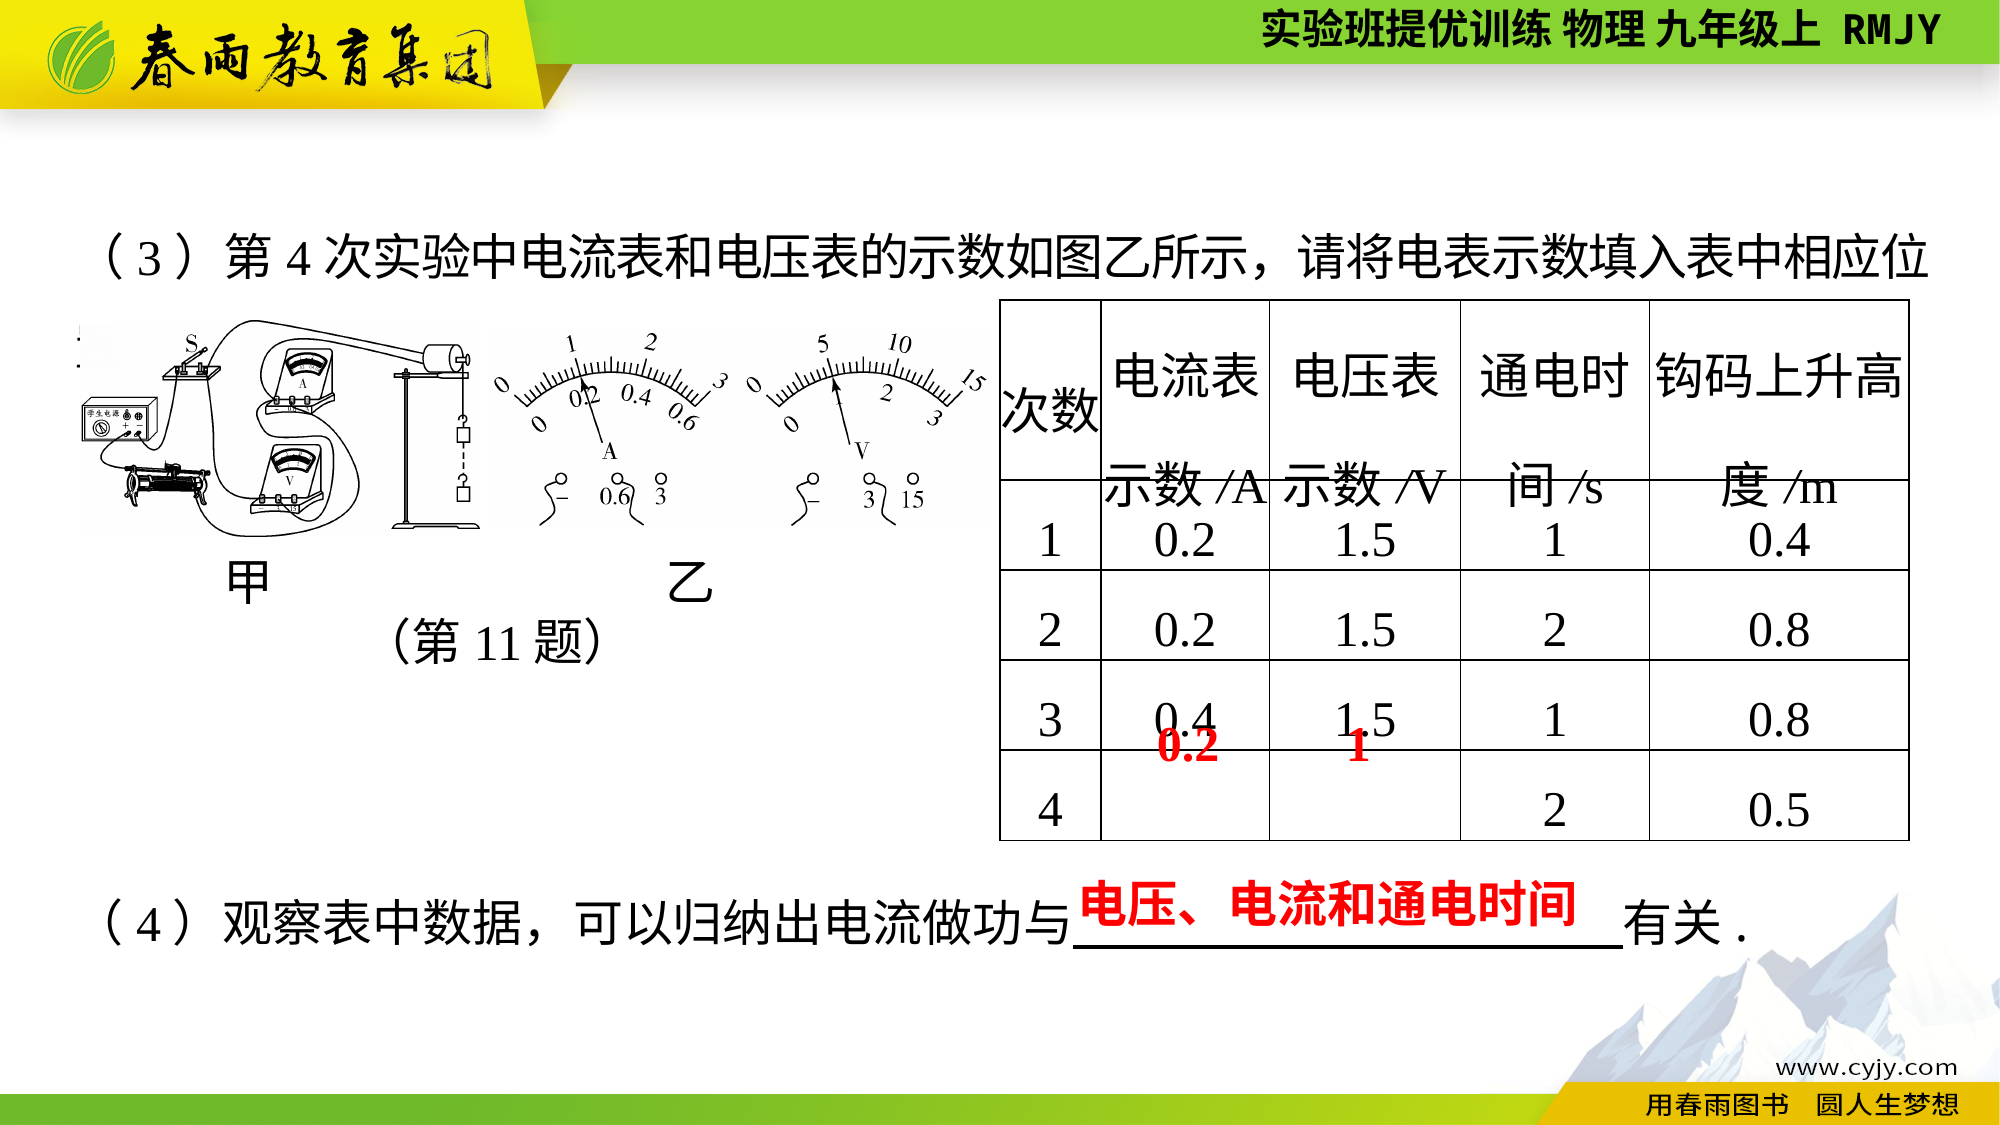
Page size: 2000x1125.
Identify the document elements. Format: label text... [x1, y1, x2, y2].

text_box 电压、电流和通电时间 [1062, 864, 1593, 940]
text_box （4）观察表中数据，可以归纳出电流做功与 有关. [59, 853, 1944, 959]
table_header 钩码上升高度/m [1650, 301, 1908, 479]
table_cell 0.2 [1102, 571, 1269, 659]
table_cell 4 [1001, 751, 1100, 840]
table_header 电流表示数/A [1102, 301, 1269, 479]
table_cell 2 [1461, 571, 1649, 659]
table_cell 2 [1001, 571, 1100, 659]
table_cell 1.5 [1270, 661, 1460, 749]
table_cell 1.5 [1270, 481, 1460, 569]
table_cell 1 [1461, 661, 1649, 749]
table_cell [1270, 751, 1460, 840]
table_header 次数 [1001, 301, 1100, 479]
table_header 通电时间/s [1461, 301, 1649, 479]
picture [0, 0, 2000, 1125]
list （3）第4次实验中电流表和电压表的示数如图乙所示，请将电表示数填入表中相应位置. [59, 188, 1944, 283]
table_header 电压表示数/V [1270, 301, 1460, 479]
table_cell 0.2 [1102, 481, 1269, 569]
table_cell 0.8 [1650, 661, 1908, 749]
table_cell 2 [1461, 751, 1649, 840]
table_cell 0.4 [1102, 661, 1269, 749]
table_cell 1.5 [1270, 571, 1460, 659]
table_cell 1 [1461, 481, 1649, 569]
text_box 甲 乙 （第11题） [208, 543, 788, 678]
table_cell 0.4 [1650, 481, 1908, 569]
table_cell 0.8 [1650, 571, 1908, 659]
text_box 0.2 [1142, 704, 1235, 779]
table_cell [1102, 751, 1269, 840]
table_cell 0.5 [1650, 751, 1908, 840]
table_cell 3 [1001, 661, 1100, 749]
text_box 1 [1330, 704, 1386, 779]
table_cell 1 [1001, 481, 1100, 569]
